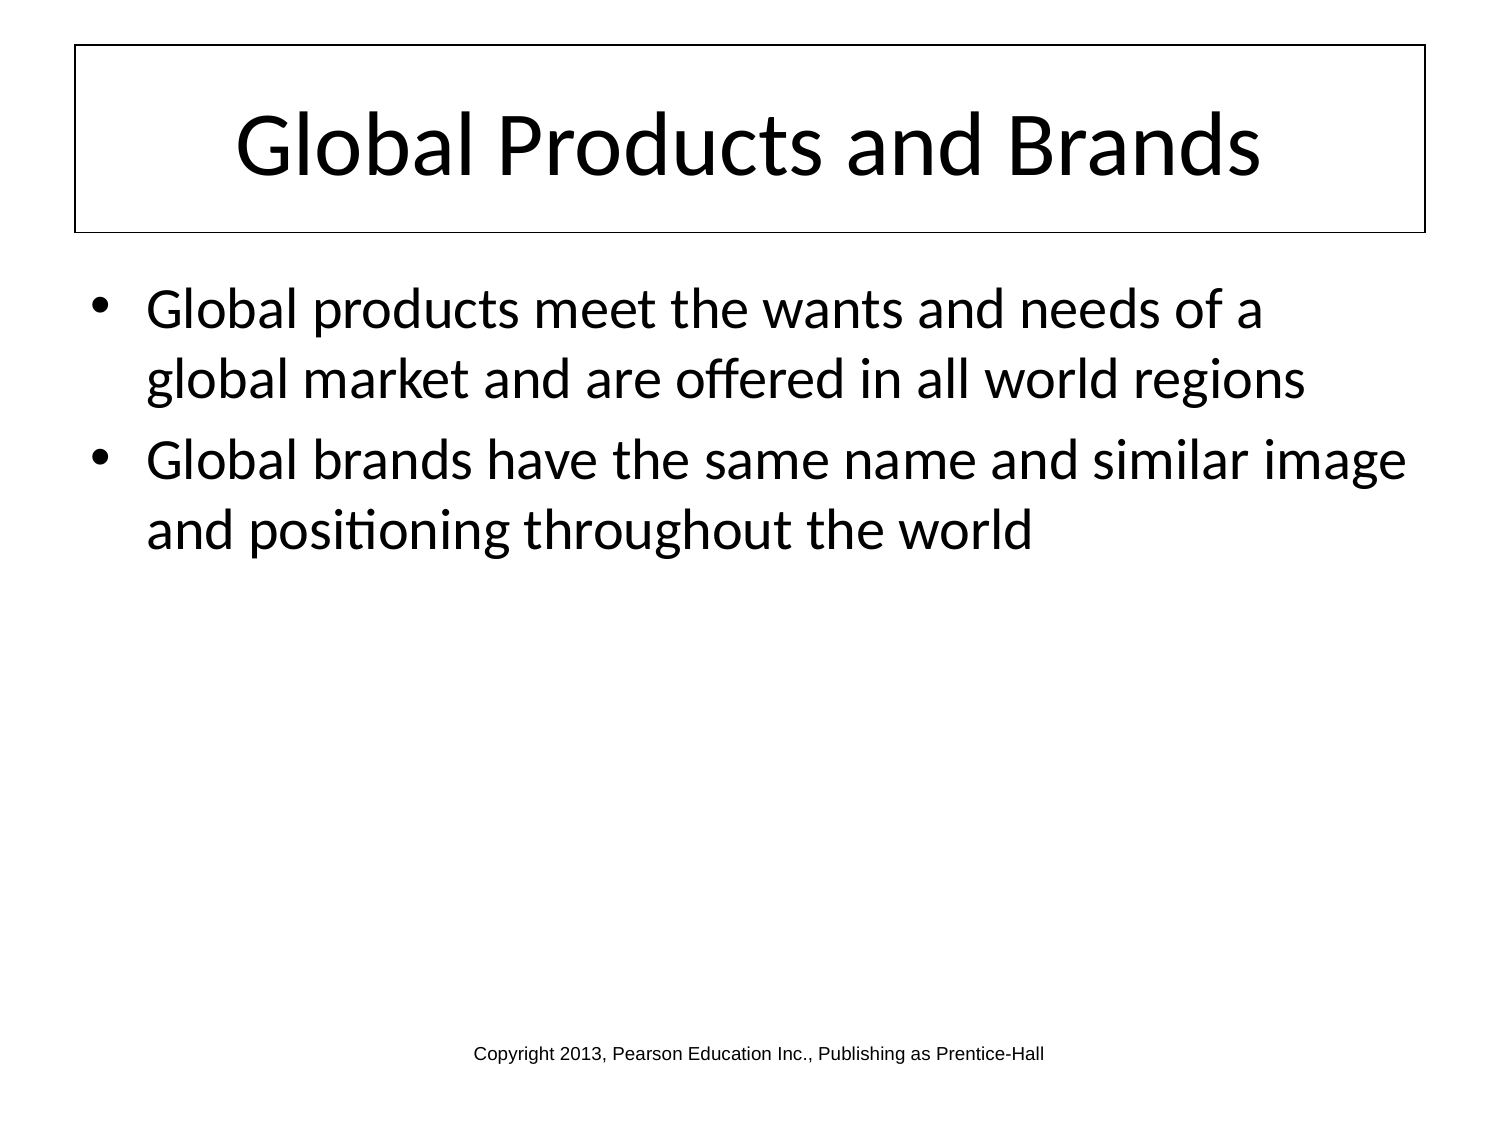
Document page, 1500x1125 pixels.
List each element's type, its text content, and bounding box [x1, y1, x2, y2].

text_box Copyright 2013, Pearson Education Inc., Publishing as Prentice-Hall [459, 1033, 1059, 1094]
list Global products meet the wants and needs of a global market and are offered in all world regions Global brands have the same name and similar image and positioning throughout the world [74, 262, 1426, 936]
title Global Products and Brands [74, 44, 1426, 233]
